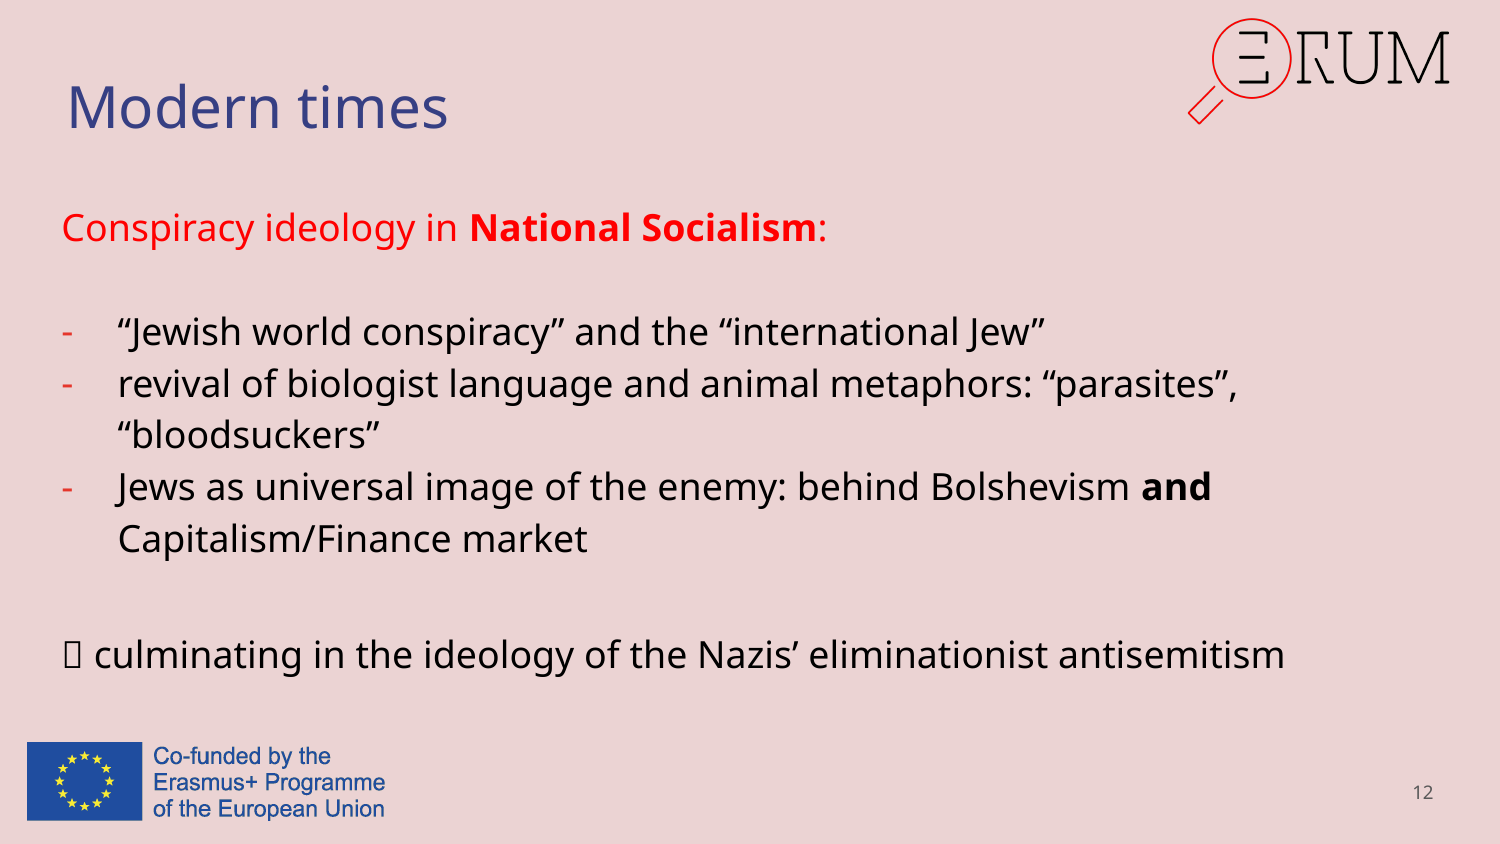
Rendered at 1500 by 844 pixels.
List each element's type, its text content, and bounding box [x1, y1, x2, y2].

slide_number 12 [1358, 761, 1449, 826]
title Modern times [51, 55, 1168, 150]
picture [27, 742, 385, 821]
picture [1136, 0, 1500, 137]
list Conspiracy ideology in National Socialism: “Jewish world conspiracy” and the “international Jew” revival of biologist language and animal metaphors: “parasites”, “bloodsuckers” Jews as universal image of the enemy: behind Bolshevism and Capitalism/Finance market  culminating in the ideology of the Nazis’ eliminationist antisemitism [27, 182, 1449, 555]
